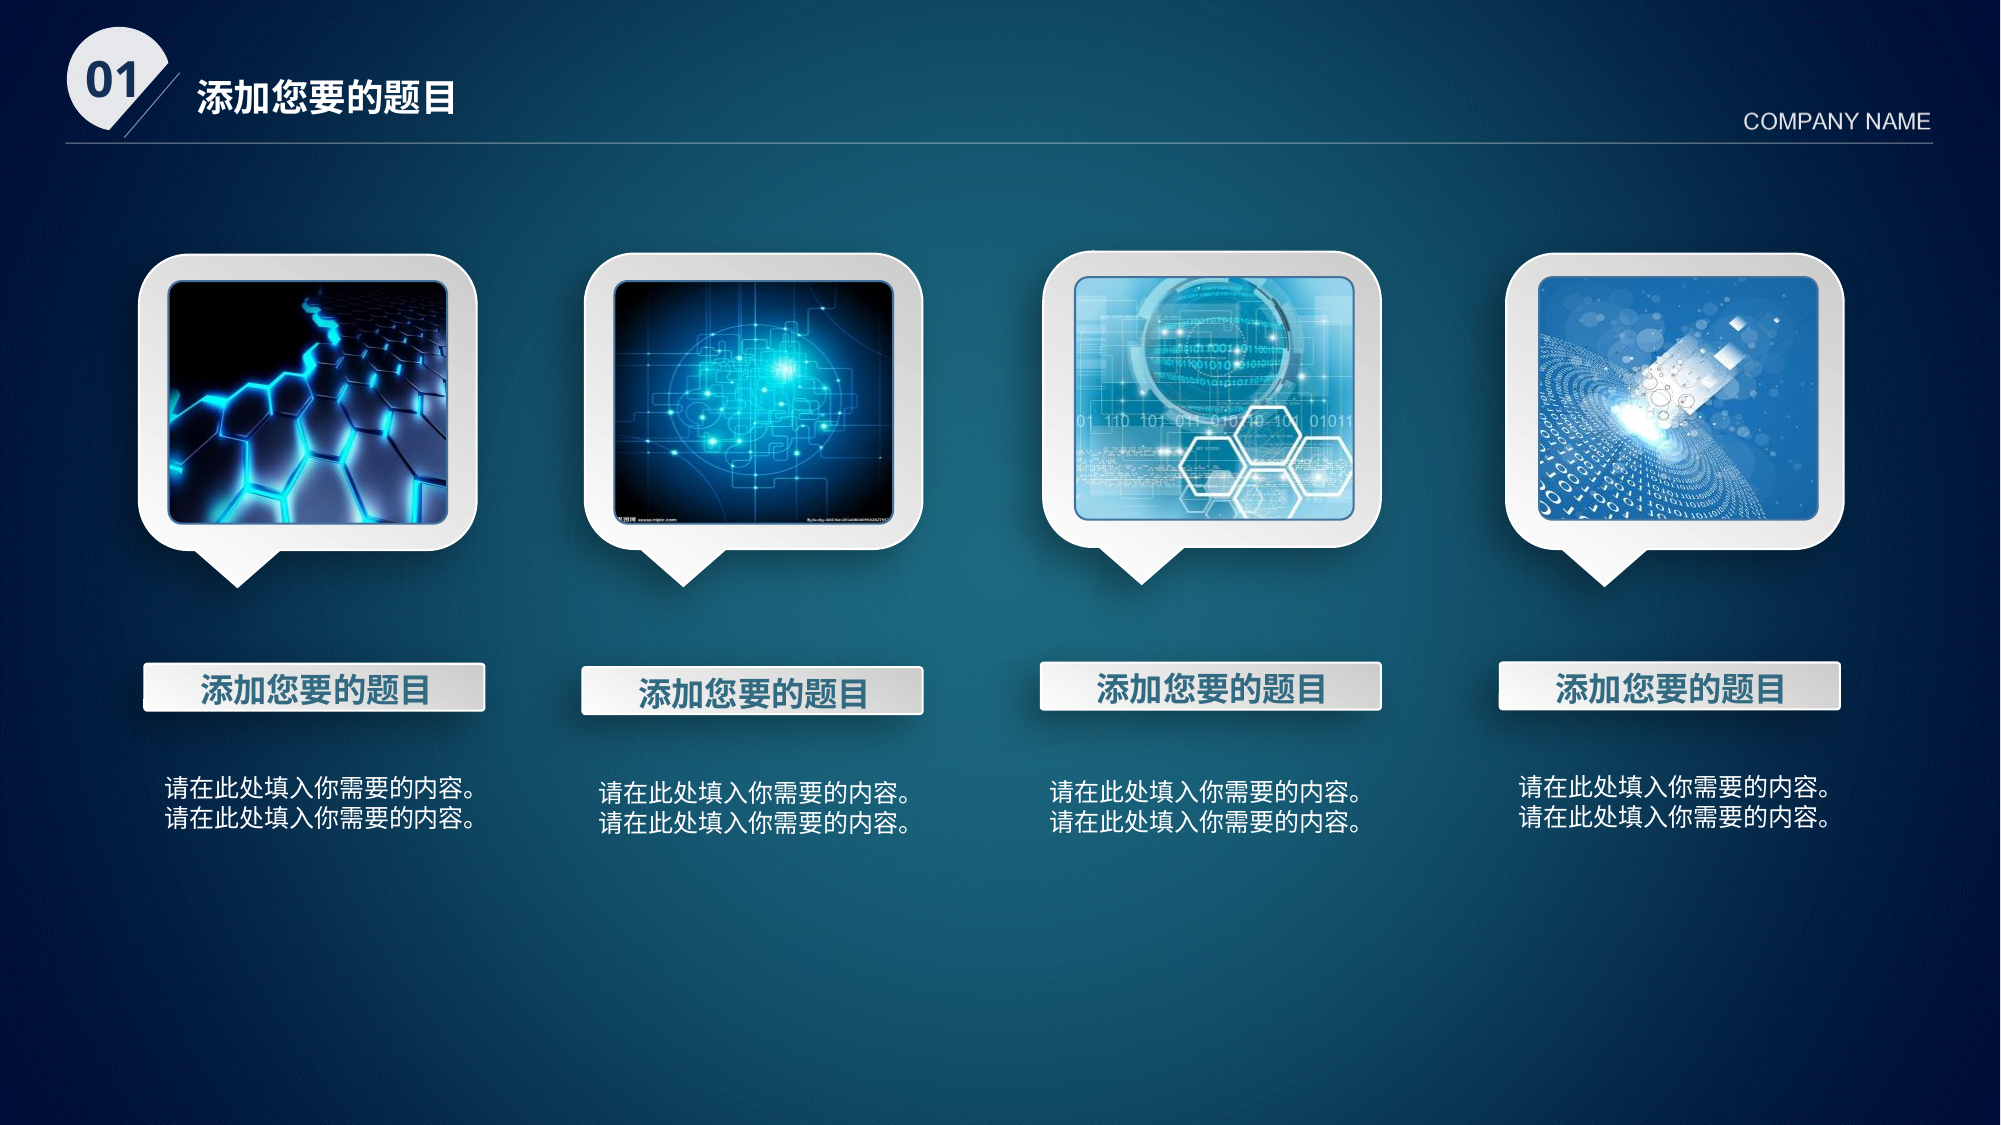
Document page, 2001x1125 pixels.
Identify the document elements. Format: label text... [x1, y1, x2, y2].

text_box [1506, 253, 1844, 549]
text_box 请在此处填入你需要的内容。 请在此处填入你需要的内容。 [584, 769, 939, 845]
text_box 请在此处填入你需要的内容。 请在此处填入你需要的内容。 [1503, 764, 1859, 840]
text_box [1040, 659, 1381, 715]
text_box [138, 254, 477, 551]
text_box 请在此处填入你需要的内容。 请在此处填入你需要的内容。 [149, 764, 505, 840]
text_box 请在此处填入你需要的内容。 请在此处填入你需要的内容。 [1034, 768, 1390, 844]
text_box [582, 663, 923, 719]
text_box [144, 660, 485, 716]
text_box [584, 253, 923, 549]
picture [0, 0, 2001, 1125]
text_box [1043, 251, 1381, 547]
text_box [1499, 659, 1840, 714]
